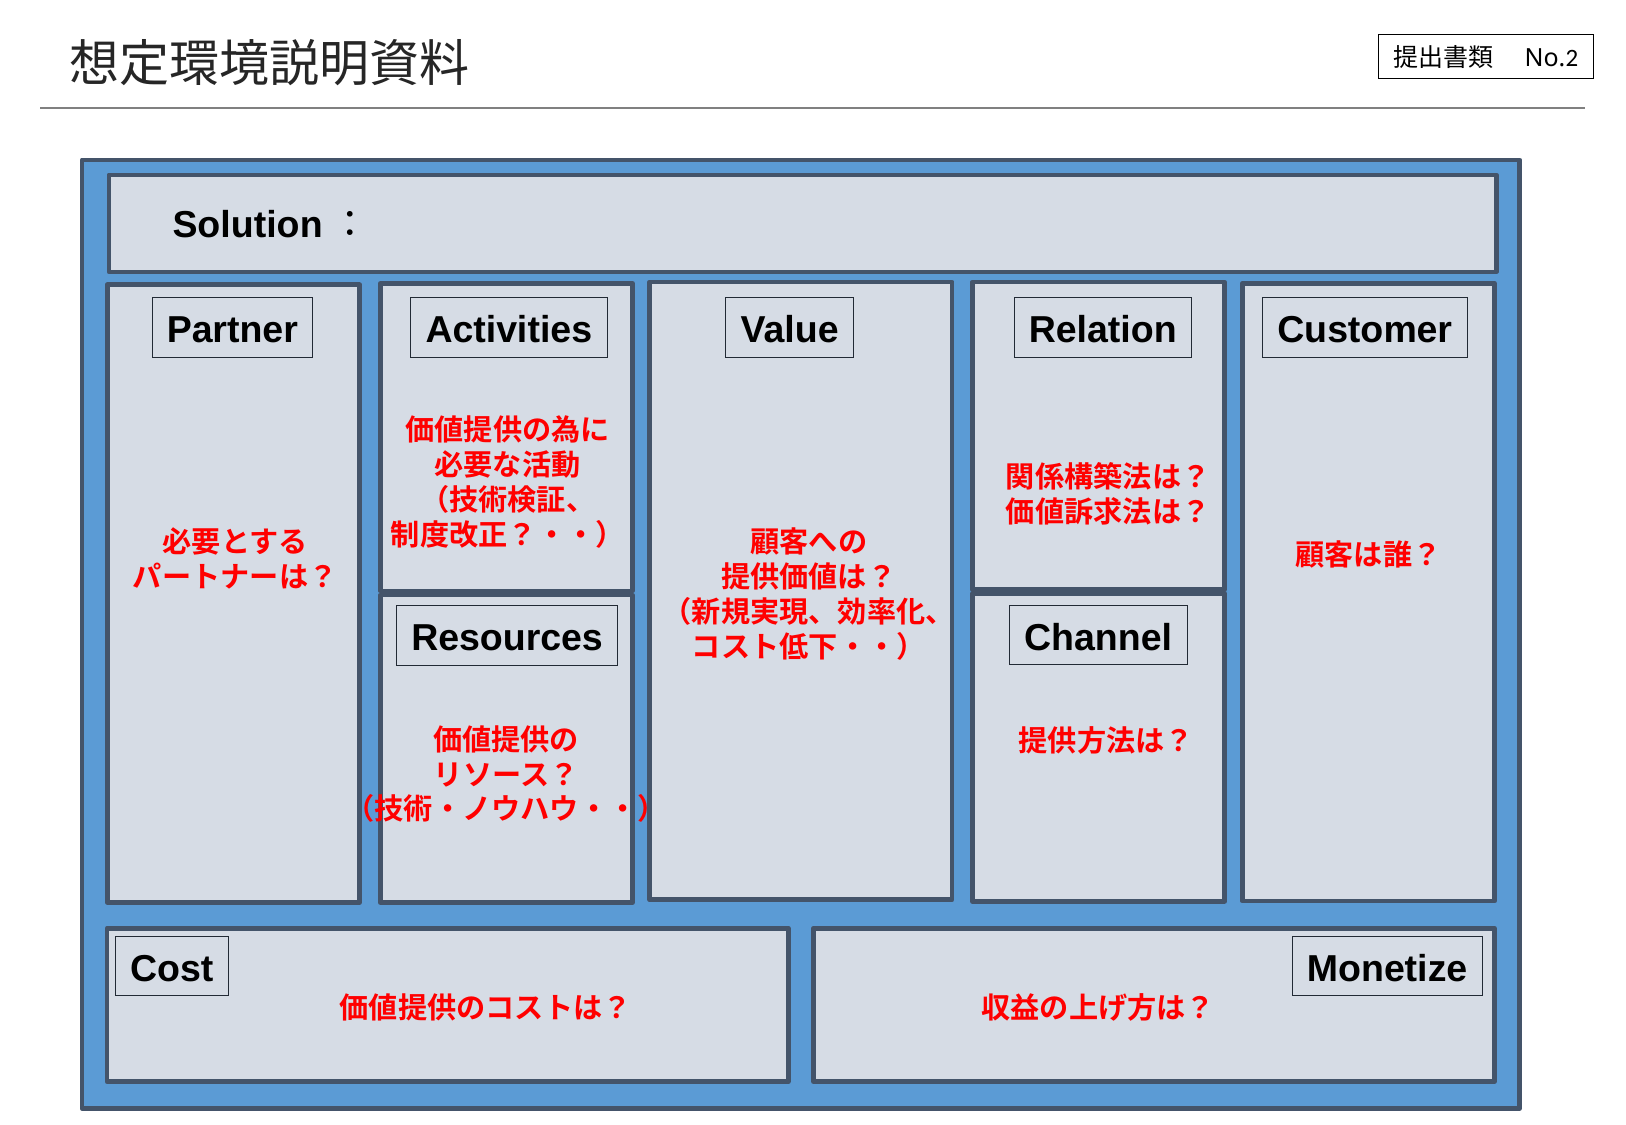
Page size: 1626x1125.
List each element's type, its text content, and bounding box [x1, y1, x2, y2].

text_box 想定環境説明資料 [54, 24, 1490, 100]
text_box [81, 159, 1520, 1109]
text_box 提出書類 No.2 [1378, 34, 1594, 79]
